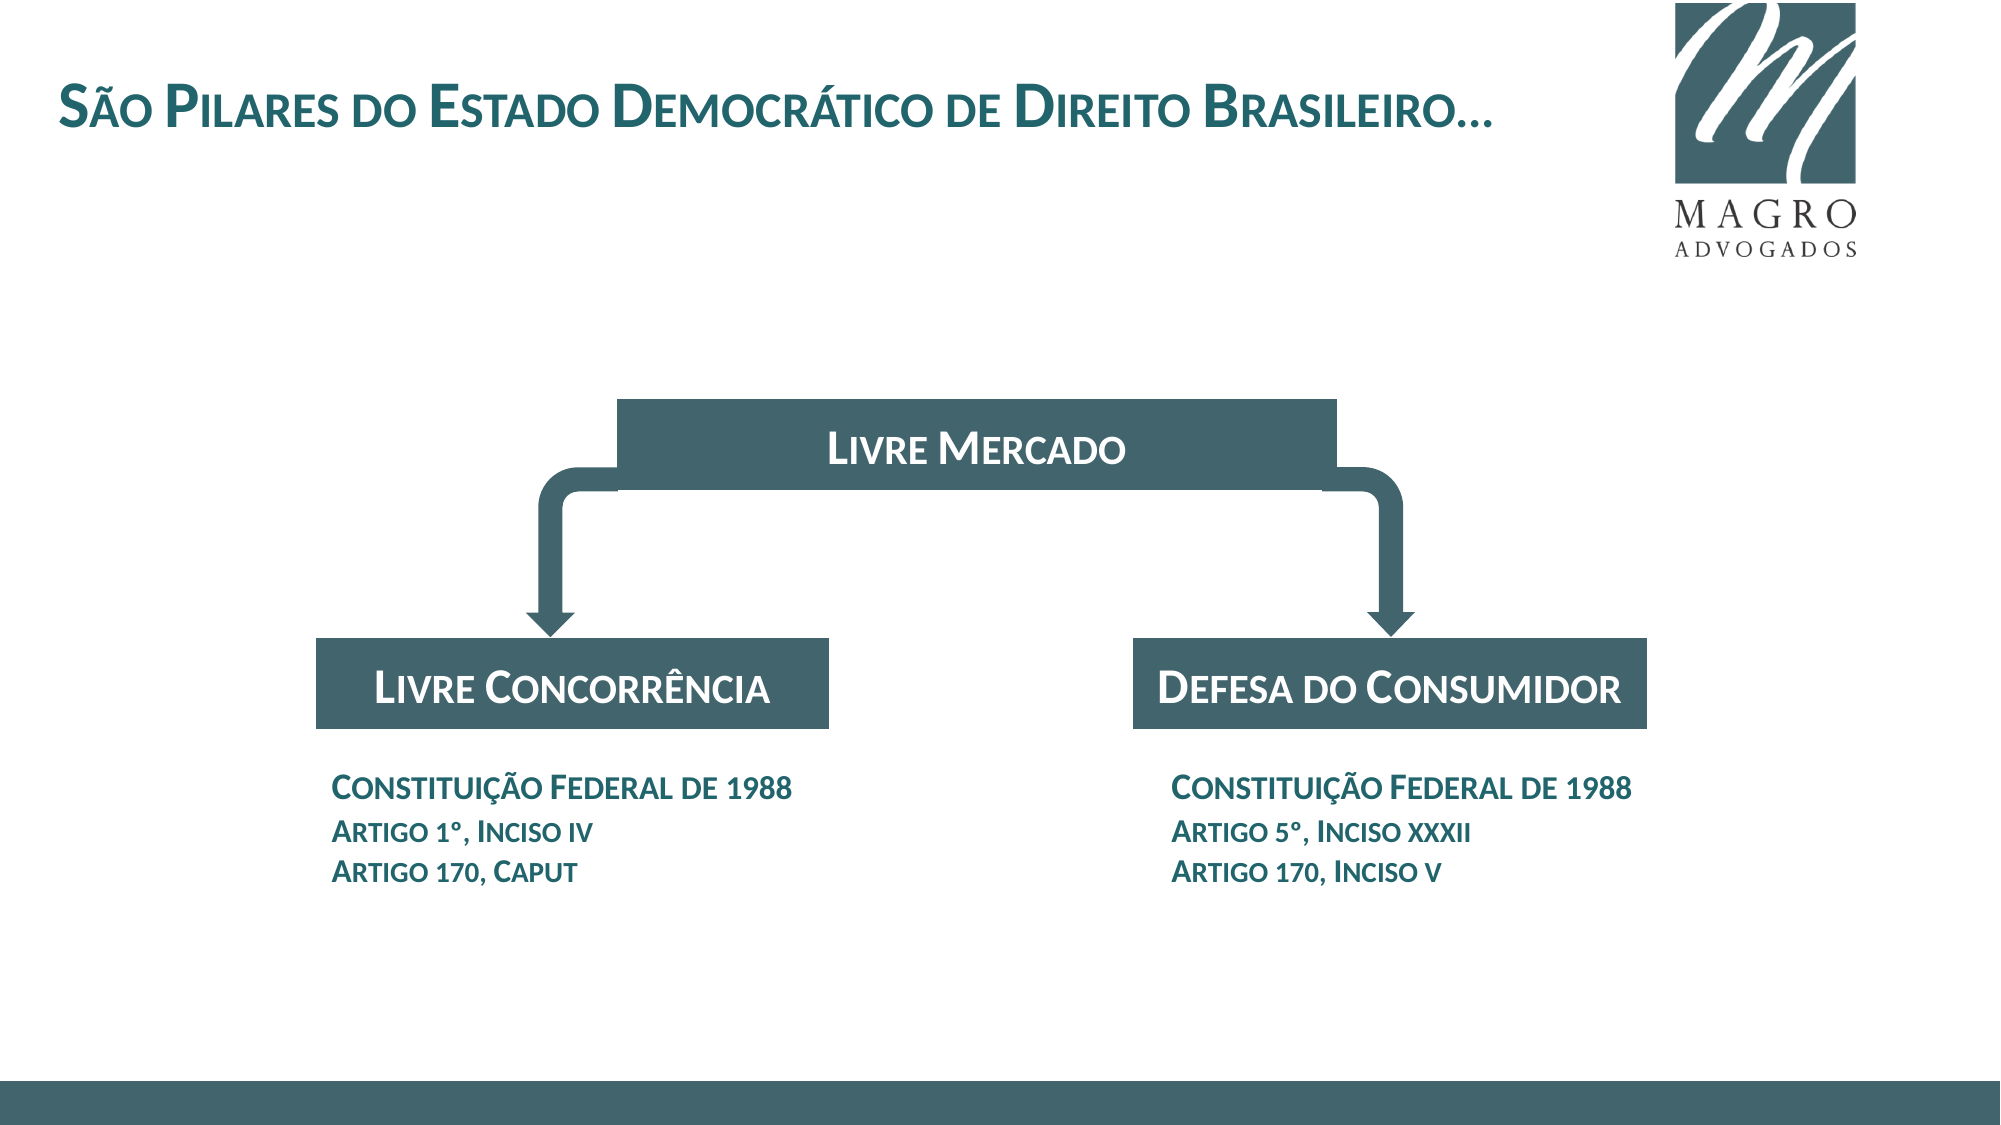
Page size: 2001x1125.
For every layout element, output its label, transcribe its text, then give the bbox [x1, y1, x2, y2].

text_box [525, 467, 618, 638]
text_box ARTIGO 1º, INCISO IV ARTIGO 170, CAPUT [316, 802, 829, 897]
text_box DEFESA DO CONSUMIDOR [1133, 638, 1647, 729]
picture [1668, 0, 1862, 264]
text_box LIVRE CONCORRÊNCIA [316, 638, 829, 729]
text_box SÃO PILARES DO ESTADO DEMOCRÁTICO DE DIREITO BRASILEIRO... [43, 53, 1643, 149]
text_box CONSTITUIÇÃO FEDERAL DE 1988 [316, 754, 829, 802]
text_box LIVRE MERCADO [617, 399, 1337, 490]
text_box [1322, 467, 1415, 637]
text_box CONSTITUIÇÃO FEDERAL DE 1988 [1156, 754, 1669, 802]
text_box ARTIGO 5º, INCISO XXXII ARTIGO 170, INCISO V [1156, 802, 1669, 897]
text_box [0, 1081, 2000, 1125]
